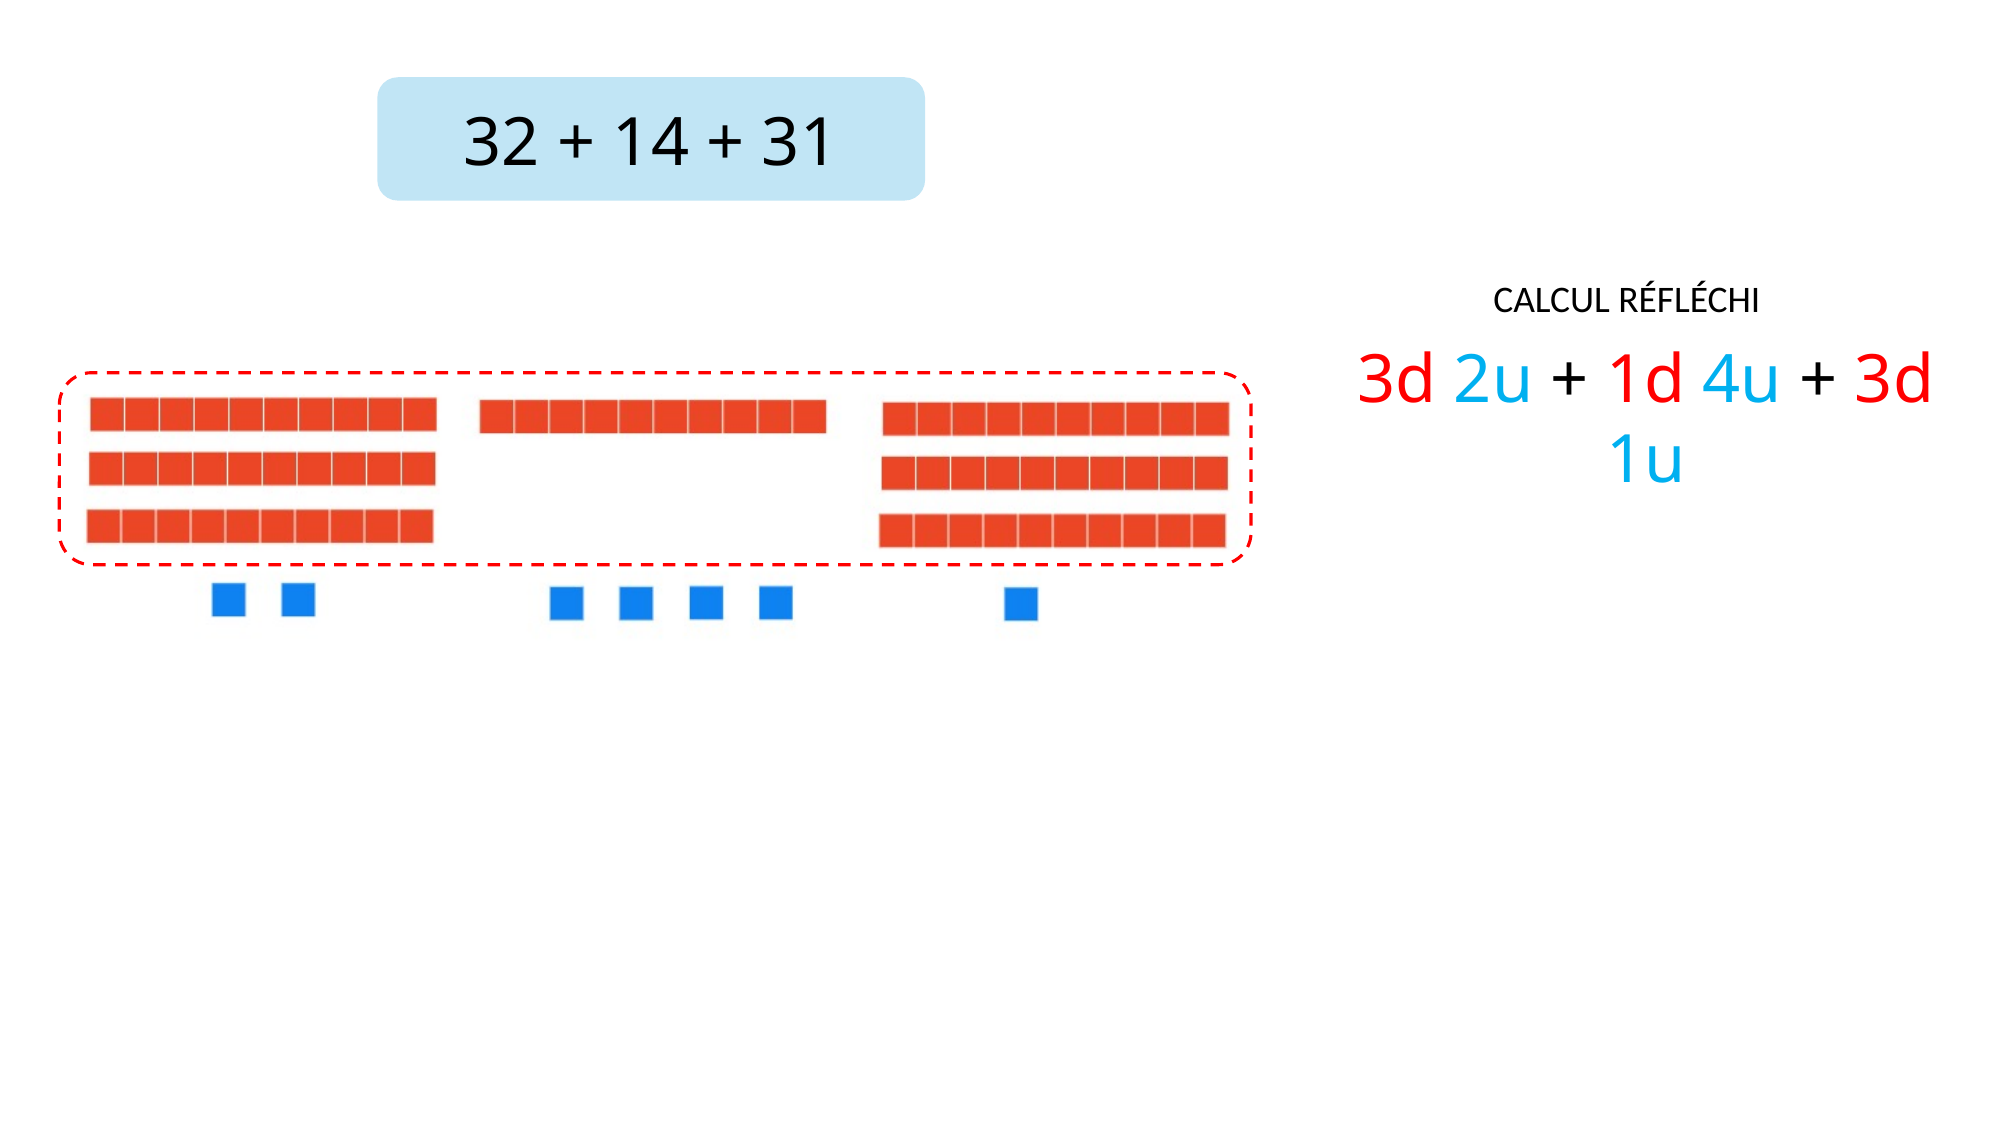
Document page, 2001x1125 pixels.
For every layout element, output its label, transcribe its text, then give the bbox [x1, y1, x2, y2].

text_box 32 + 14 + 31 [375, 75, 927, 203]
text_box CALCUL RÉFLÉCHI [1478, 268, 1786, 328]
text_box 3d 2u + 1d 4u + 3d 1u [1319, 328, 1973, 504]
picture [17, 328, 1299, 691]
